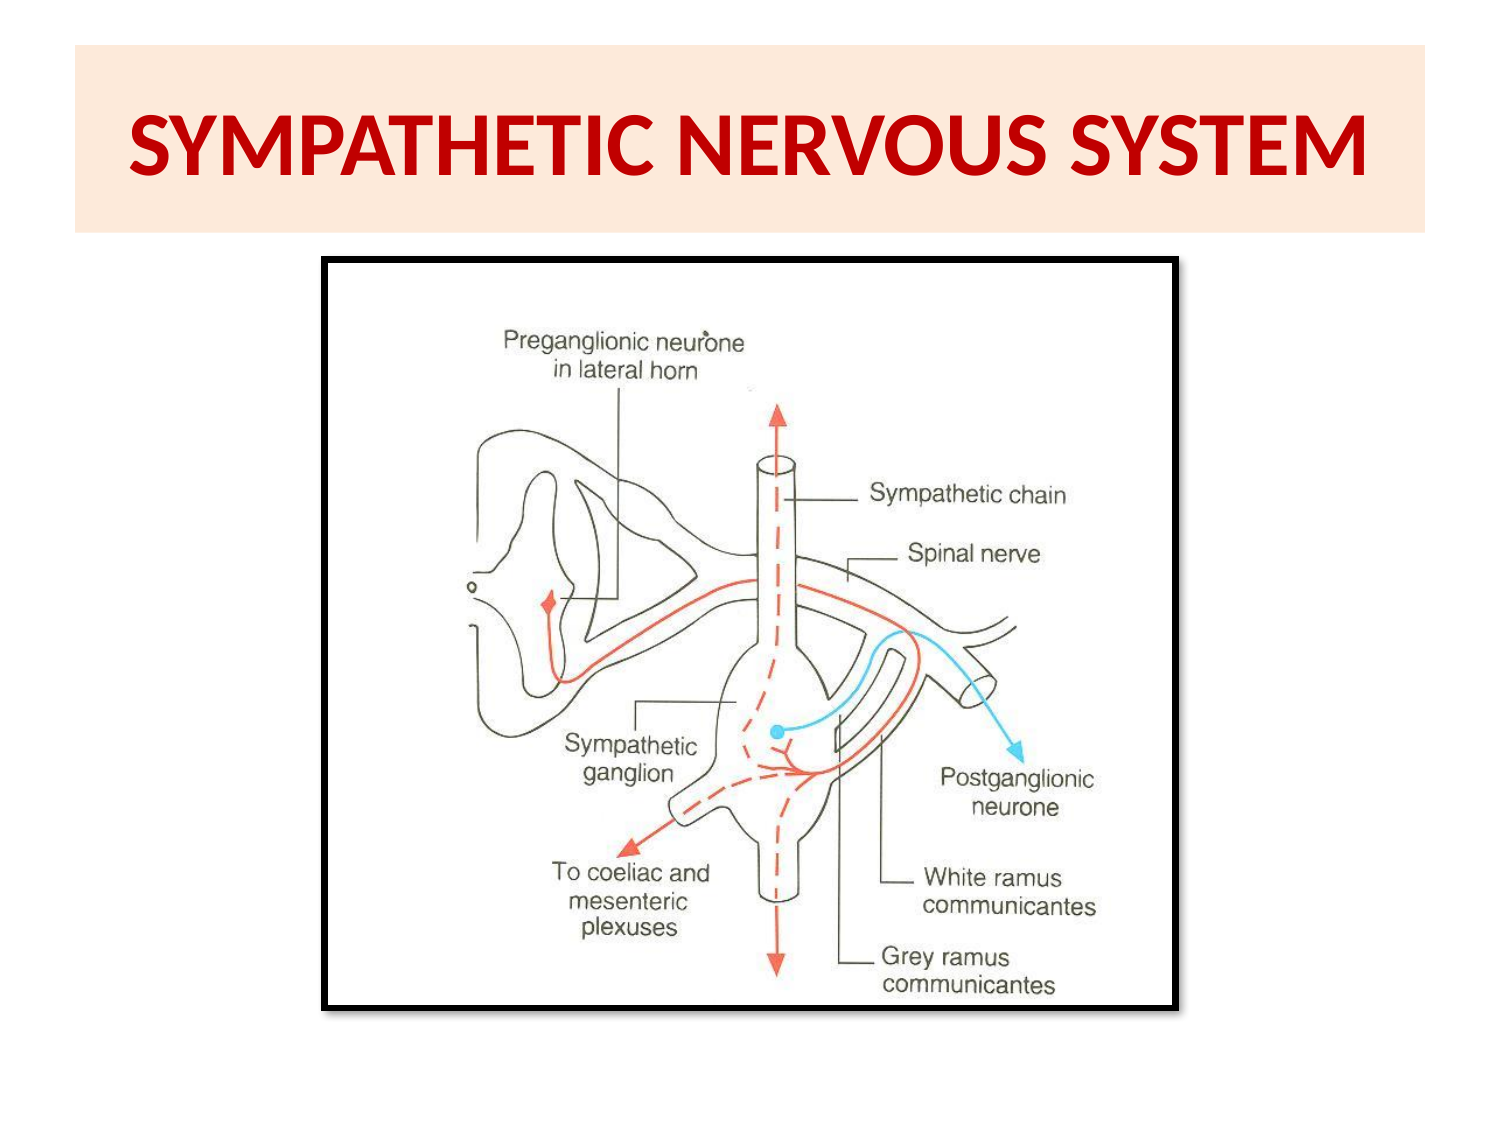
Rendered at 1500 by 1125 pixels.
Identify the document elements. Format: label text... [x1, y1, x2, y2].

title SYMPATHETIC NERVOUS SYSTEM [75, 45, 1425, 233]
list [327, 262, 1173, 1006]
